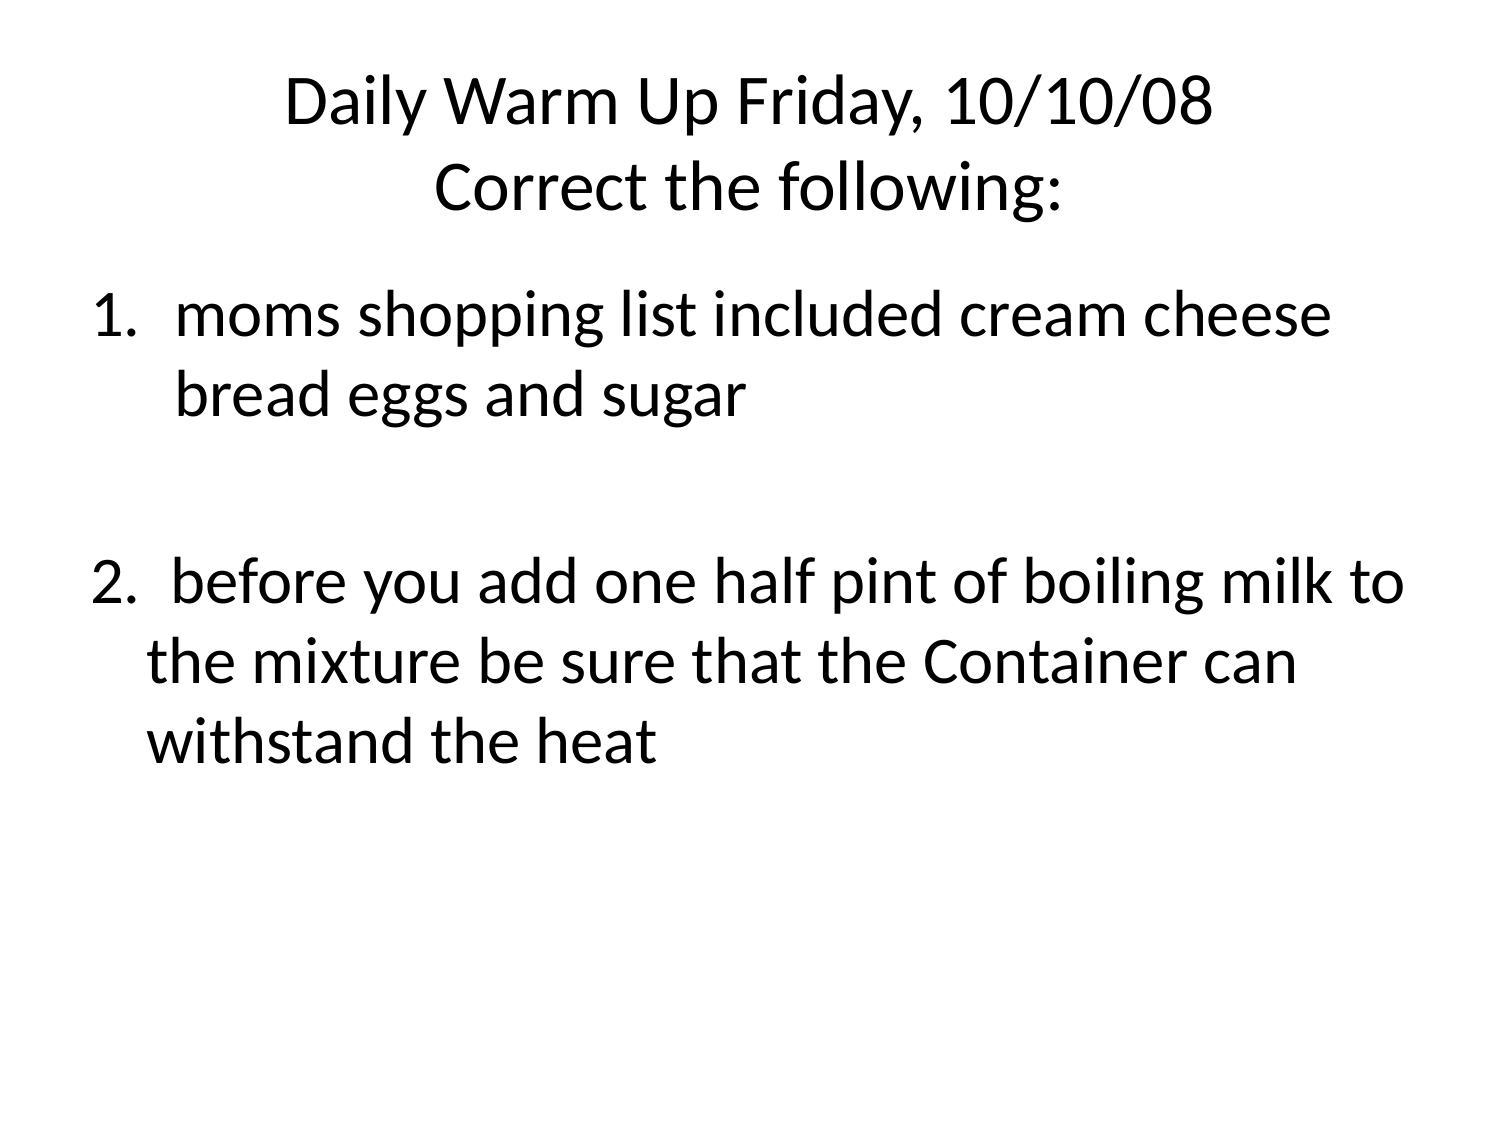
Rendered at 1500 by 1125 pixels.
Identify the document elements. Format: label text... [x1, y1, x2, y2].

title Daily Warm Up Friday, 10/10/08 Correct the following: [75, 45, 1425, 233]
list moms shopping list included cream cheese bread eggs and sugar 2. before you add one half pint of boiling milk to the mixture be sure that the Container can withstand the heat [75, 262, 1425, 1005]
